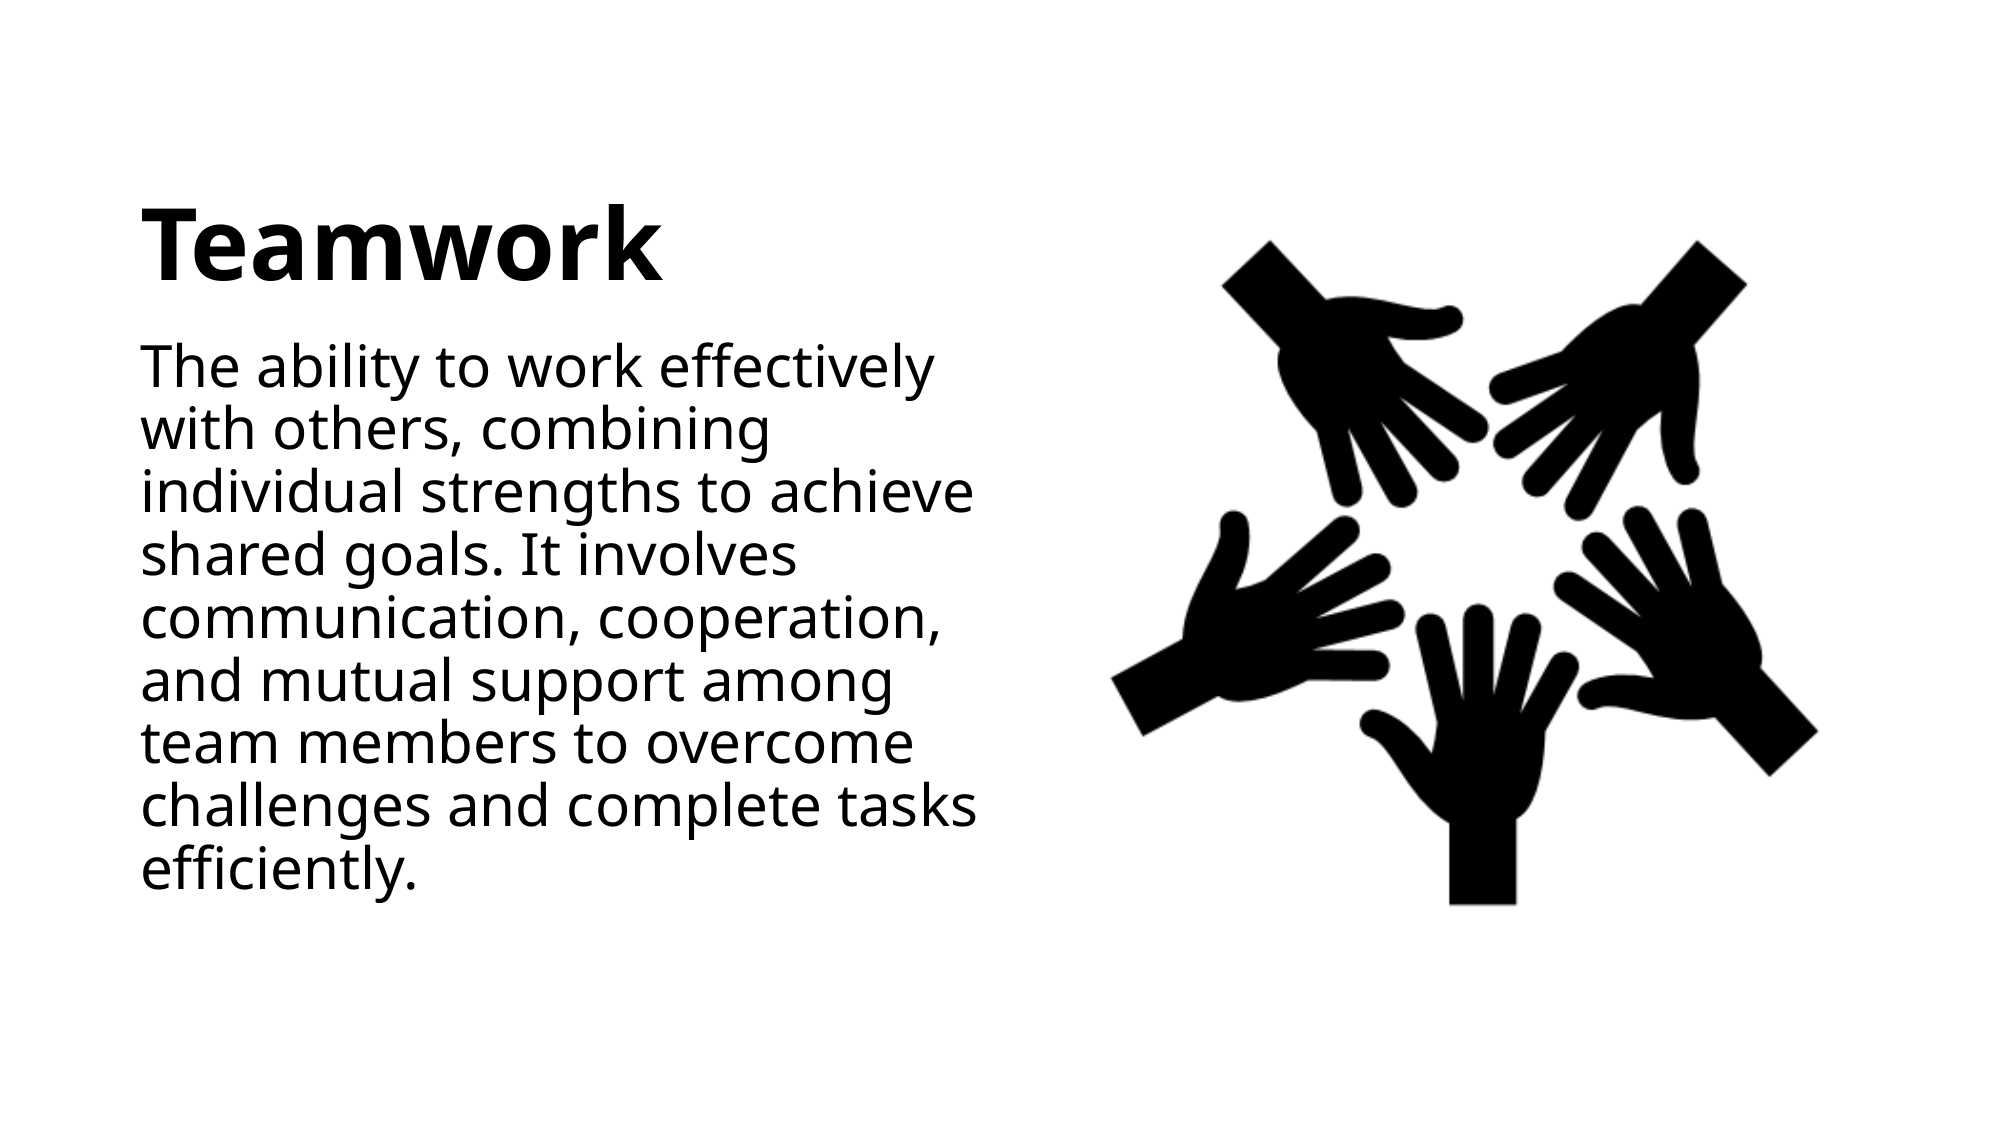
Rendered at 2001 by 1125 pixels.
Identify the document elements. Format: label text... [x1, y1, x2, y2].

list The ability to work effectively with others, combining individual strengths to achieve shared goals. It involves communication, cooperation, and mutual support among team members to overcome challenges and complete tasks efficiently. [124, 329, 1029, 1125]
title Teamwork [124, 186, 1621, 330]
picture [1098, 206, 1831, 939]
